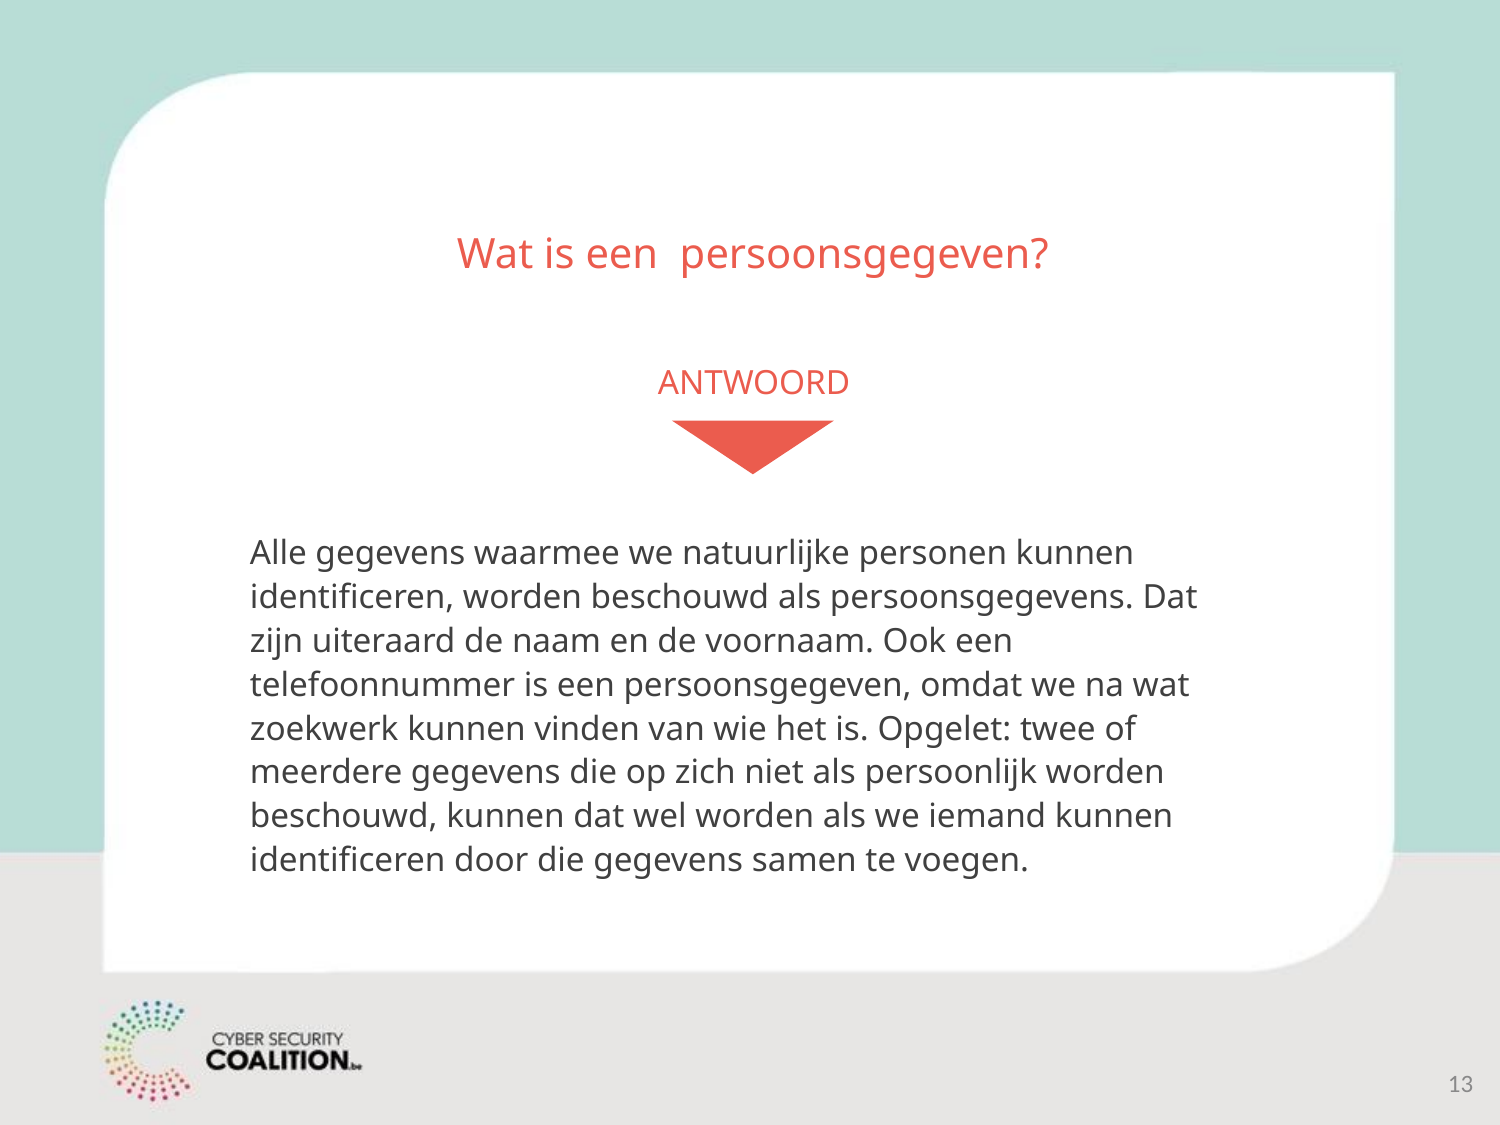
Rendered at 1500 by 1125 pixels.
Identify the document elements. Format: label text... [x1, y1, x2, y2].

slide_number ‹#› [1425, 1052, 1497, 1112]
title Wat is een persoonsgegeven? [172, 200, 1334, 354]
picture [0, 0, 1500, 1125]
text_box [671, 420, 834, 475]
text_box ANTWOORD [628, 353, 880, 409]
list Alle gegevens waarmee we natuurlijke personen kunnen identificeren, worden beschouwd als persoonsgegevens. Dat zijn uiteraard de naam en de voornaam. Ook een telefoonnummer is een persoonsgegeven, omdat we na wat zoekwerk kunnen vinden van wie het is. Opgelet: twee of meerdere gegevens die op zich niet als persoonlijk worden beschouwd, kunnen dat wel worden als we iemand kunnen identificeren door die gegevens samen te voegen. [235, 519, 1271, 850]
